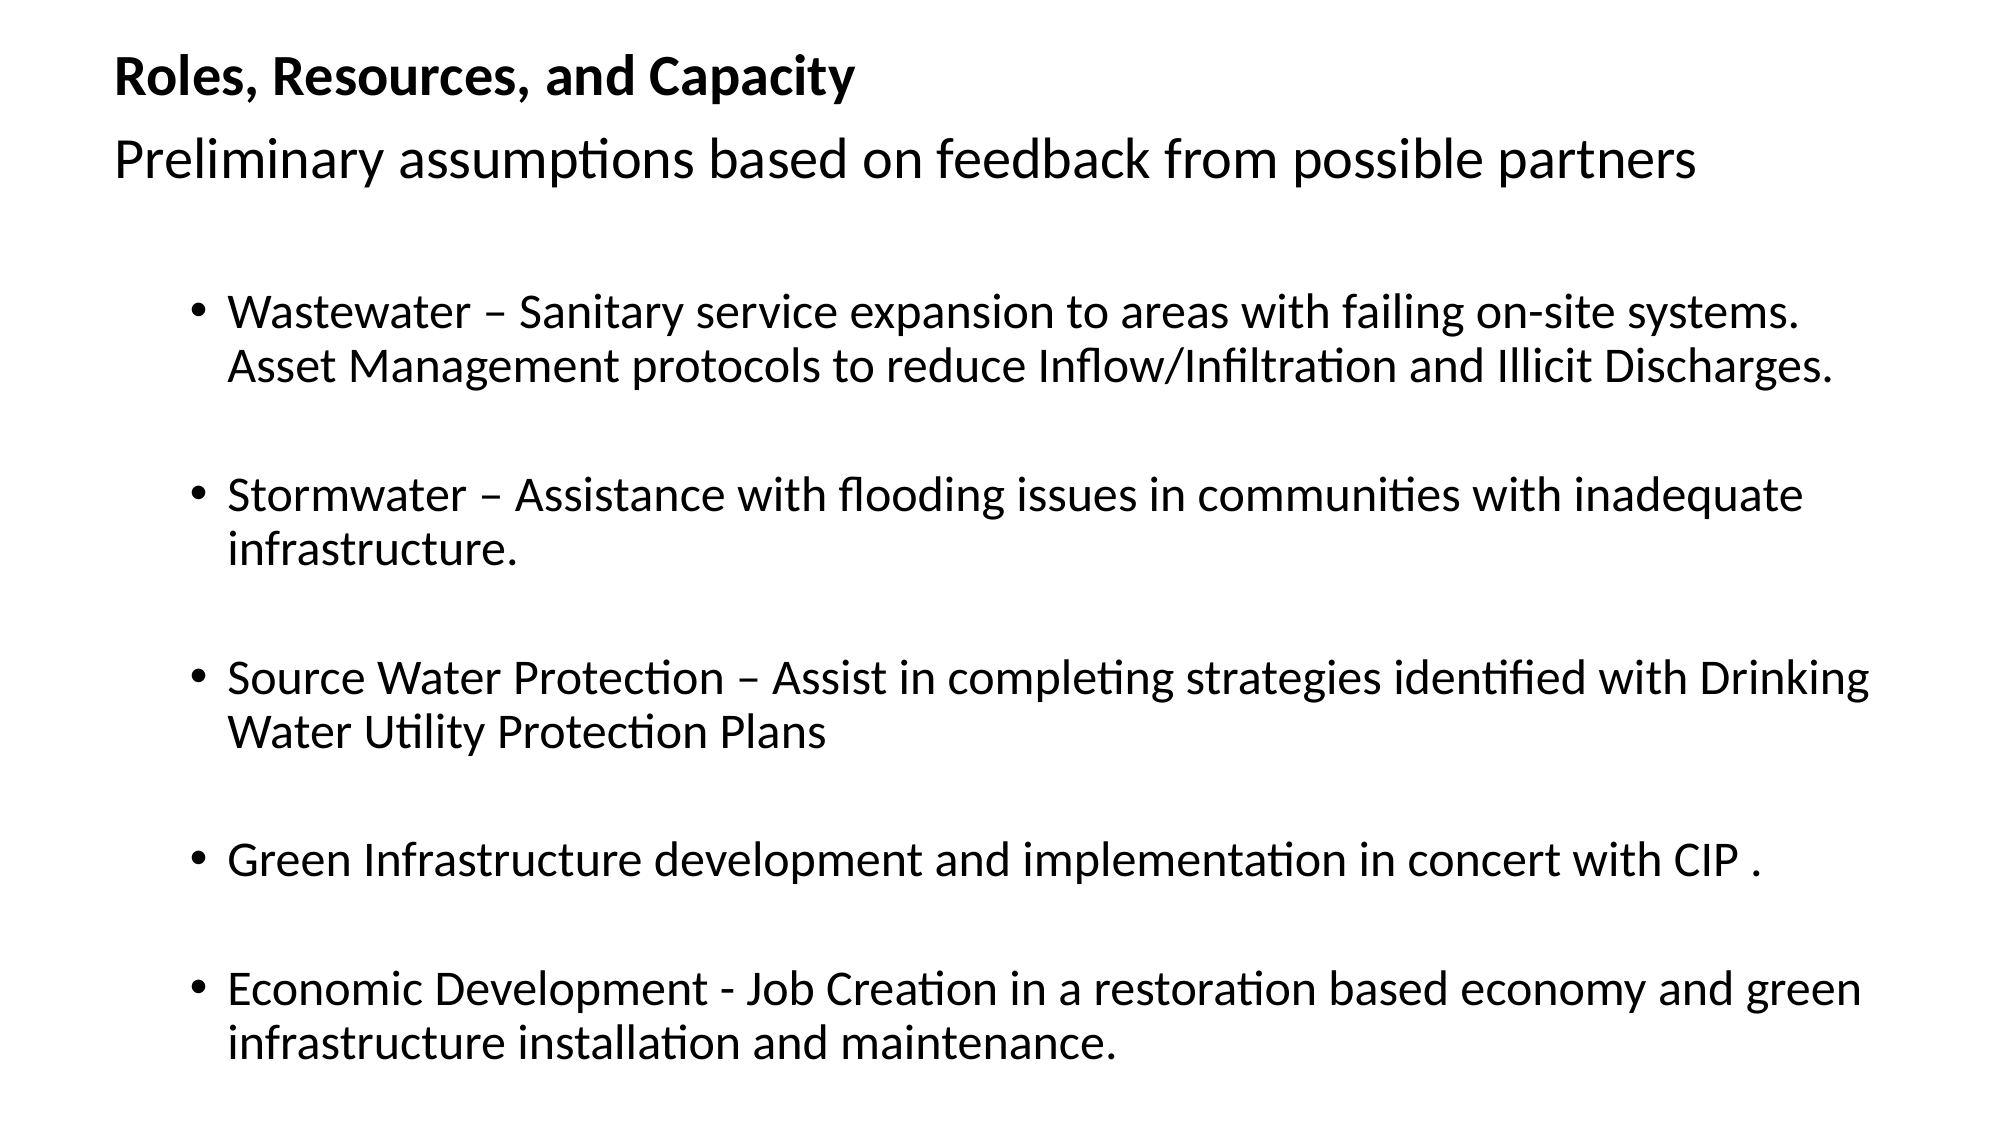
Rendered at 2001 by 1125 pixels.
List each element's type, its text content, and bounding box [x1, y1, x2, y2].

list Roles, Resources, and Capacity Preliminary assumptions based on feedback from possible partners Wastewater – Sanitary service expansion to areas with failing on-site systems. Asset Management protocols to reduce Inflow/Infiltration and Illicit Discharges. Stormwater – Assistance with flooding issues in communities with inadequate infrastructure. Source Water Protection – Assist in completing strategies identified with Drinking Water Utility Protection Plans Green Infrastructure development and implementation in concert with CIP . Economic Development - Job Creation in a restoration based economy and green infrastructure installation and maintenance. [99, 37, 1900, 1125]
